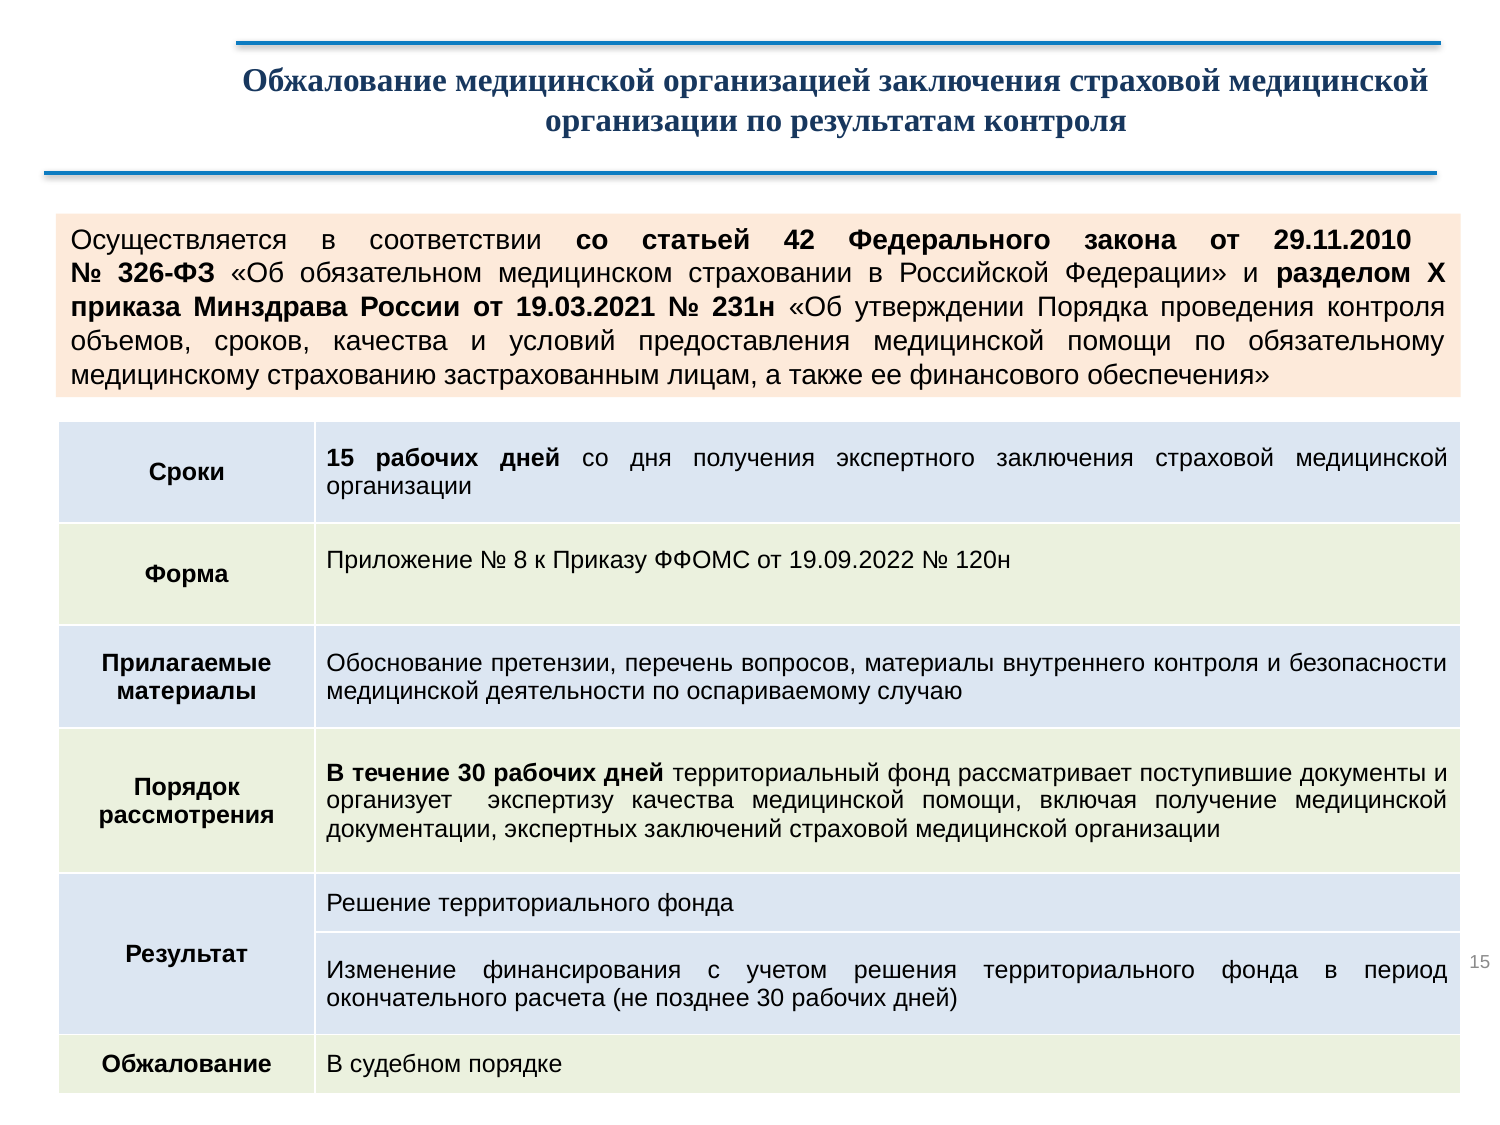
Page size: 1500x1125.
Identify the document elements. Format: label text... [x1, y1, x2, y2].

table_header 15 рабочих дней со дня получения экспертного заключения страховой медицинской организации [316, 422, 1460, 522]
table_cell В судебном порядке [316, 1035, 1460, 1093]
table_cell Решение территориального фонда [316, 874, 1460, 931]
table_cell Обжалование [59, 1035, 314, 1093]
table_cell Результат [59, 874, 314, 1034]
table_cell Приложение № 8 к Приказу ФФОМС от 19.09.2022 № 120н [316, 524, 1460, 624]
table_header Сроки [59, 422, 314, 522]
table_cell Порядок рассмотрения [59, 729, 314, 872]
table_cell Обоснование претензии, перечень вопросов, материалы внутреннего контроля и безопасности медицинской деятельности по оспариваемому случаю [316, 626, 1460, 727]
text_box Осуществляется в соответствии со статьей 42 Федерального закона от 29.11.2010 № 326-ФЗ «Об обязательном медицинском страховании в Российской Федерации» и разделом X приказа Минздрава России от 19.03.2021 № 231н «Об утверждении Порядка проведения контроля объемов, сроков, качества и условий предоставления медицинской помощи по обязательному медицинскому страхованию застрахованным лицам, а также ее финансового обеспечения» [55, 213, 1461, 398]
table_cell Изменение финансирования с учетом решения территориального фонда в период окончательного расчета (не позднее 30 рабочих дней) [316, 933, 1460, 1034]
text_box Обжалование медицинской организацией заключения страховой медицинской организации по результатам контроля [196, 51, 1477, 146]
text_box 15 [1239, 938, 1500, 984]
table_cell Прилагаемые материалы [59, 626, 314, 727]
table_cell В течение 30 рабочих дней территориальный фонд рассматривает поступившие документы и организует экспертизу качества медицинской помощи, включая получение медицинской документации, экспертных заключений страховой медицинской организации [316, 729, 1460, 872]
table_cell Форма [59, 524, 314, 624]
